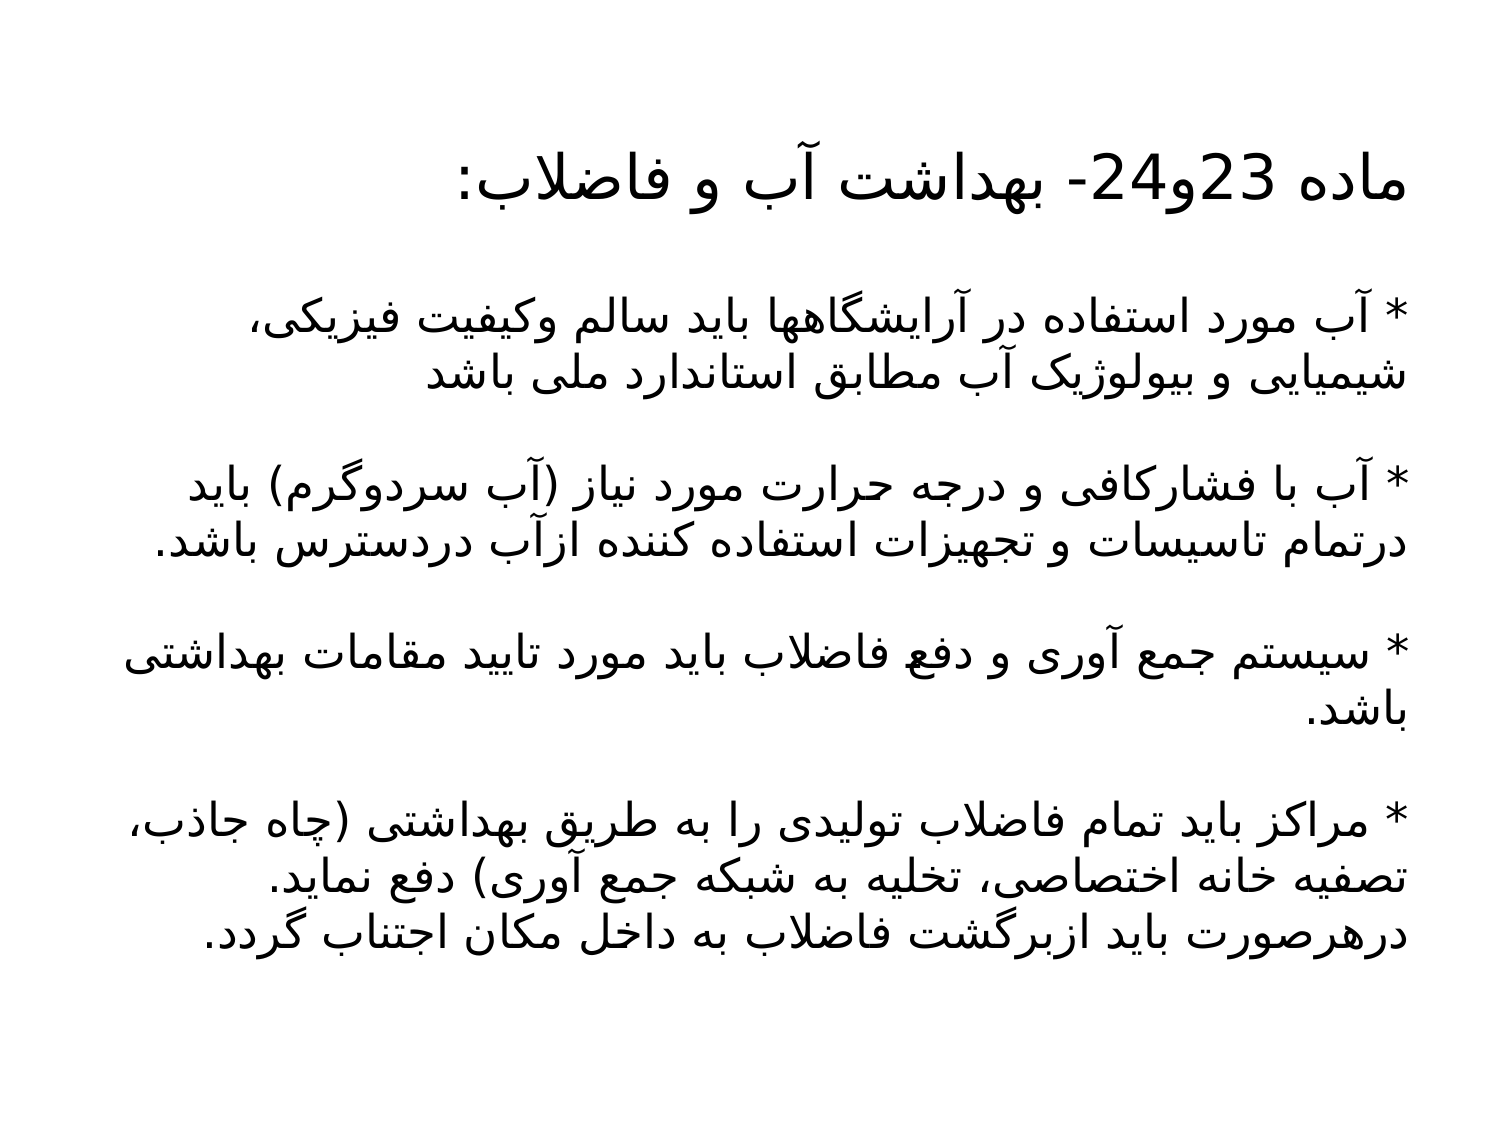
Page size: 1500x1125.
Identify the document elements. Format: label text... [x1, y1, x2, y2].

title ماده 23و24- بهداشت آب و فاضلاب: * آب مورد استفاده در آرایشگاهها باید سالم وکیفیت فیزیکی، شیمیایی و بیولوژیک آب مطابق استاندارد ملی باشد * آب با فشارکافی و درجه حرارت مورد نیاز (آب سردوگرم) باید درتمام تاسیسات و تجهیزات استفاده کننده ازآب دردسترس باشد. * سیستم جمع آوری و دفع فاضلاب باید مورد تایید مقامات بهداشتی باشد. * مراکز باید تمام فاضلاب تولیدی را به طریق بهداشتی (چاه جاذب، تصفیه خانه اختصاصی، تخلیه به شبکه جمع آوری) دفع نماید. درهرصورت باید ازبرگشت فاضلاب به داخل مکان اجتناب گردد. [75, 128, 1425, 1079]
